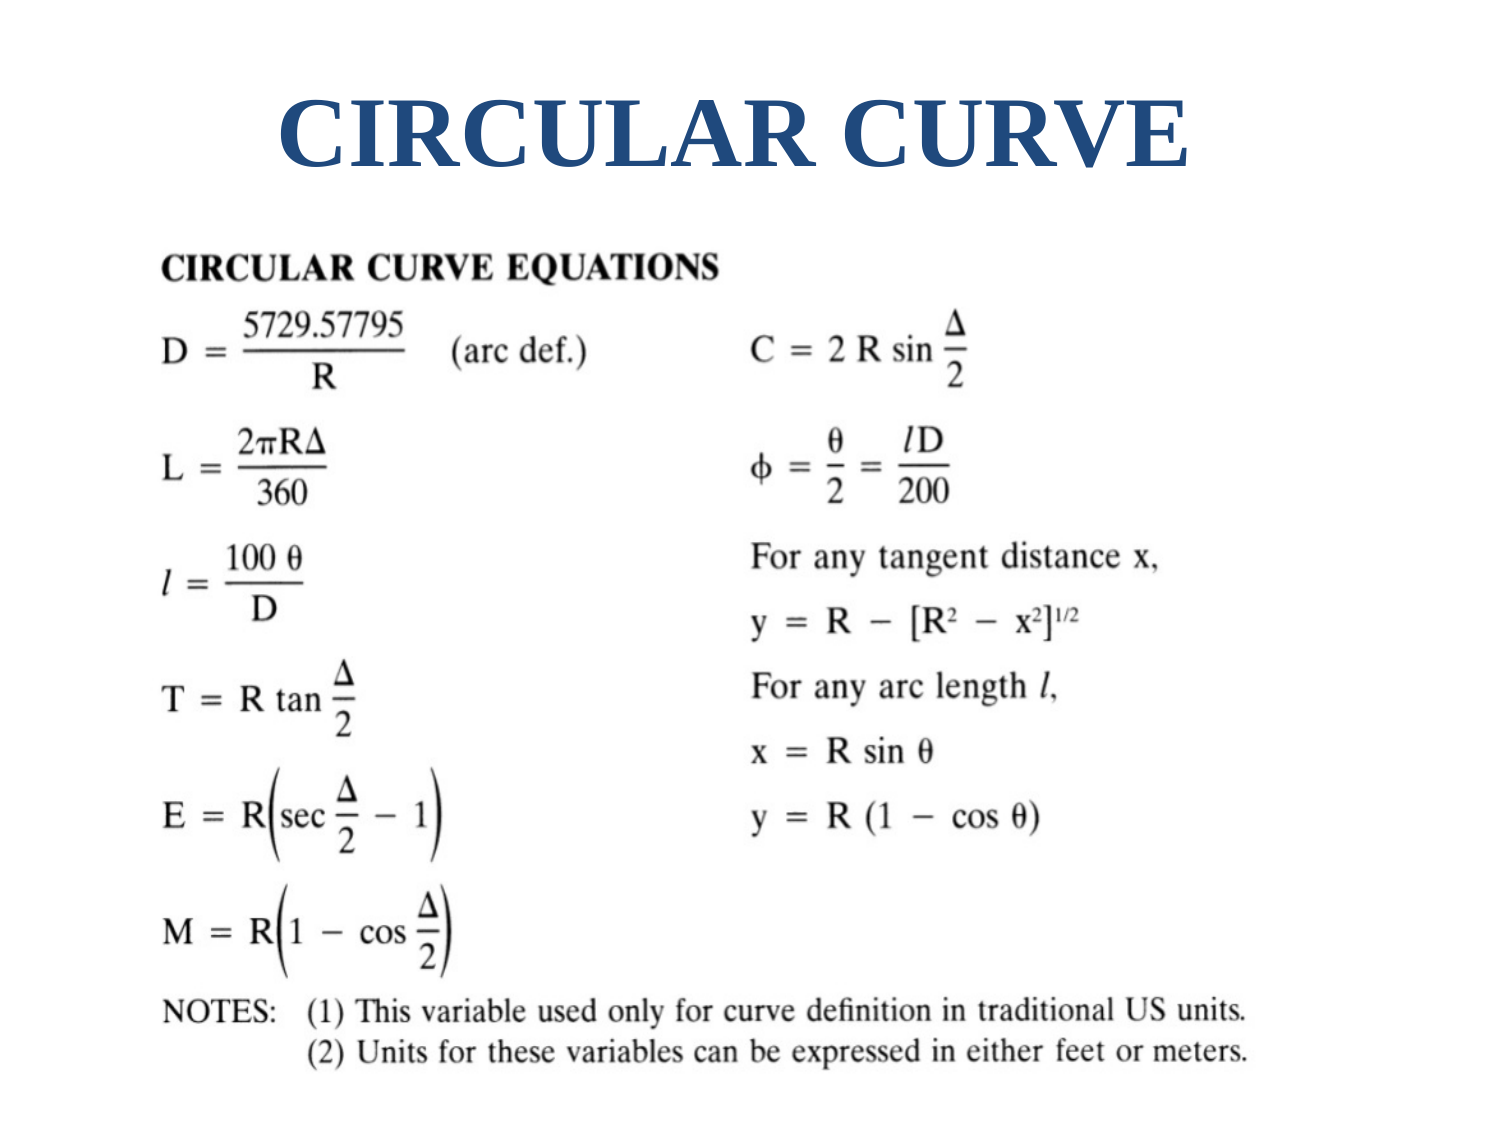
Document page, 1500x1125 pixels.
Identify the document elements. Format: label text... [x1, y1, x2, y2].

picture [100, 219, 1448, 1083]
text_box CIRCULAR CURVE [261, 58, 1208, 194]
